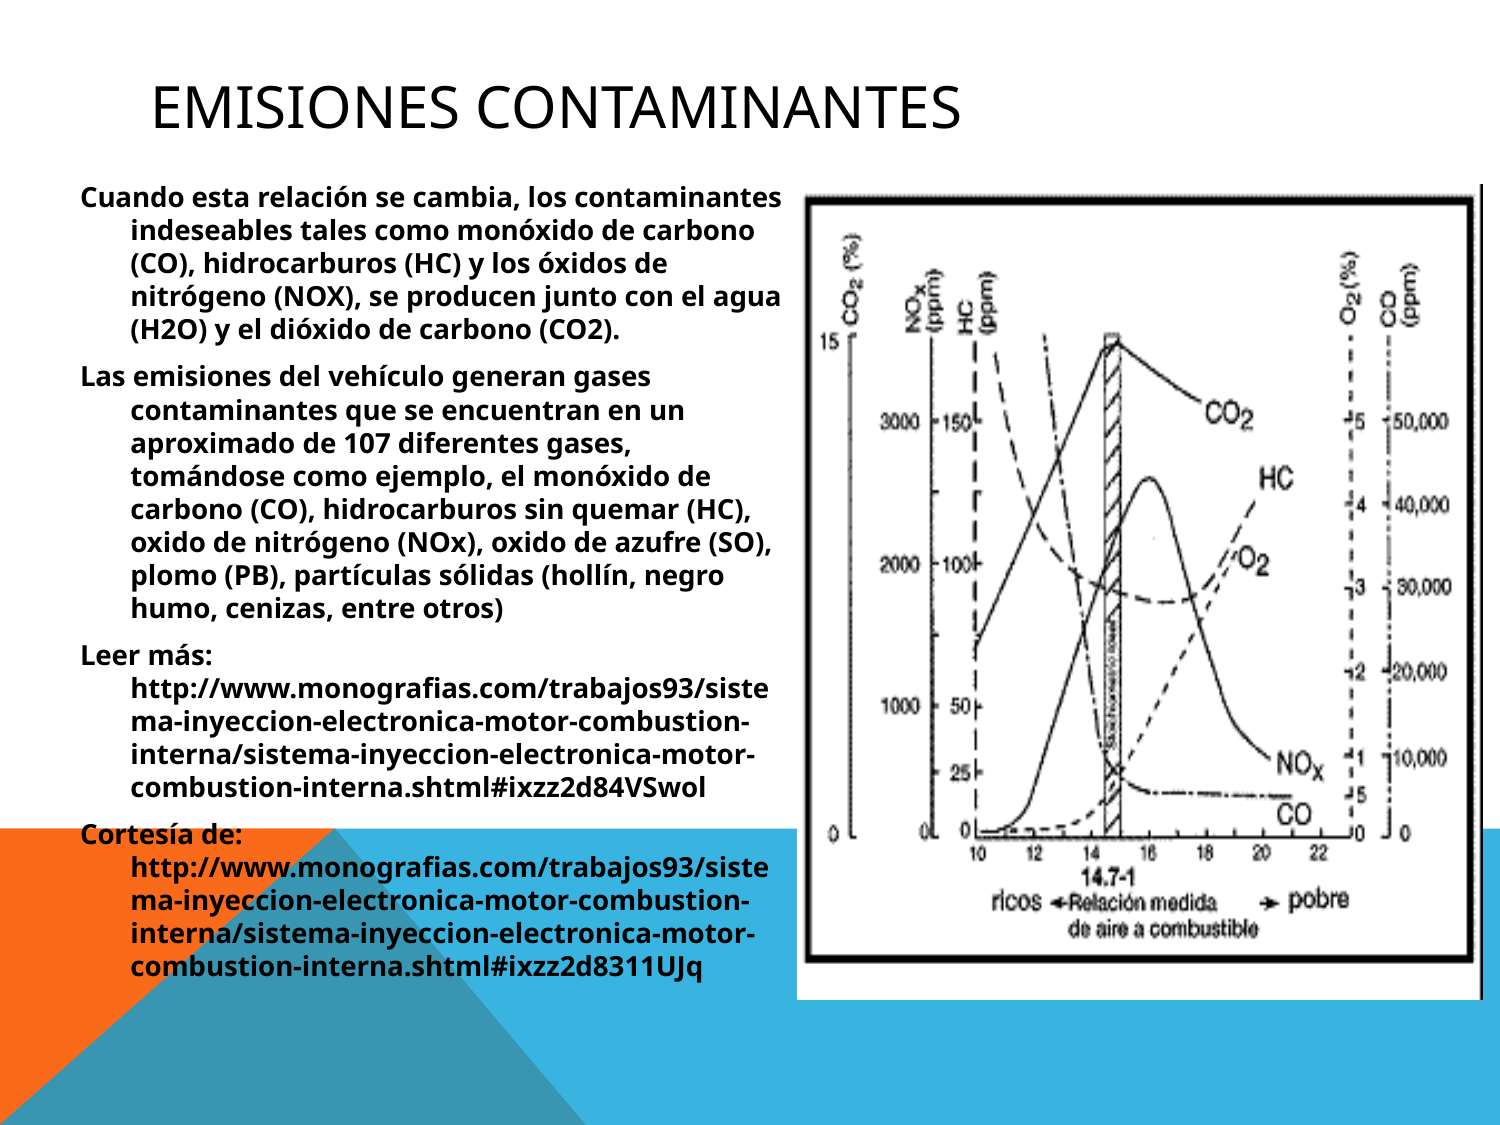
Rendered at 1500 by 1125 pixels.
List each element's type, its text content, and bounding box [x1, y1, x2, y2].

list Cuando esta relación se cambia, los contaminantes indeseables tales como monóxido de carbono (CO), hidrocarburos (HC) y los óxidos de nitrógeno (NOX), se producen junto con el agua (H2O) y el dióxido de carbono (CO2). Las emisiones del vehículo generan gases contaminantes que se encuentran en un aproximado de 107 diferentes gases, tomándose como ejemplo, el monóxido de carbono (CO), hidrocarburos sin quemar (HC), oxido de nitrógeno (NOx), oxido de azufre (SO), plomo (PB), partículas sólidas (hollín, negro humo, cenizas, entre otros) Leer más: http://www.monografias.com/trabajos93/sistema-inyeccion-electronica-motor-combustion-interna/sistema-inyeccion-electronica-motor-combustion-interna.shtml#ixzz2d84VSwol Cortesía de: http://www.monografias.com/trabajos93/sistema-inyeccion-electronica-motor-combustion-interna/sistema-inyeccion-electronica-motor-combustion-interna.shtml#ixzz2d8311UJq [64, 172, 798, 1063]
title Emisiones contaminantes [135, 60, 1369, 150]
picture [796, 184, 1483, 1000]
